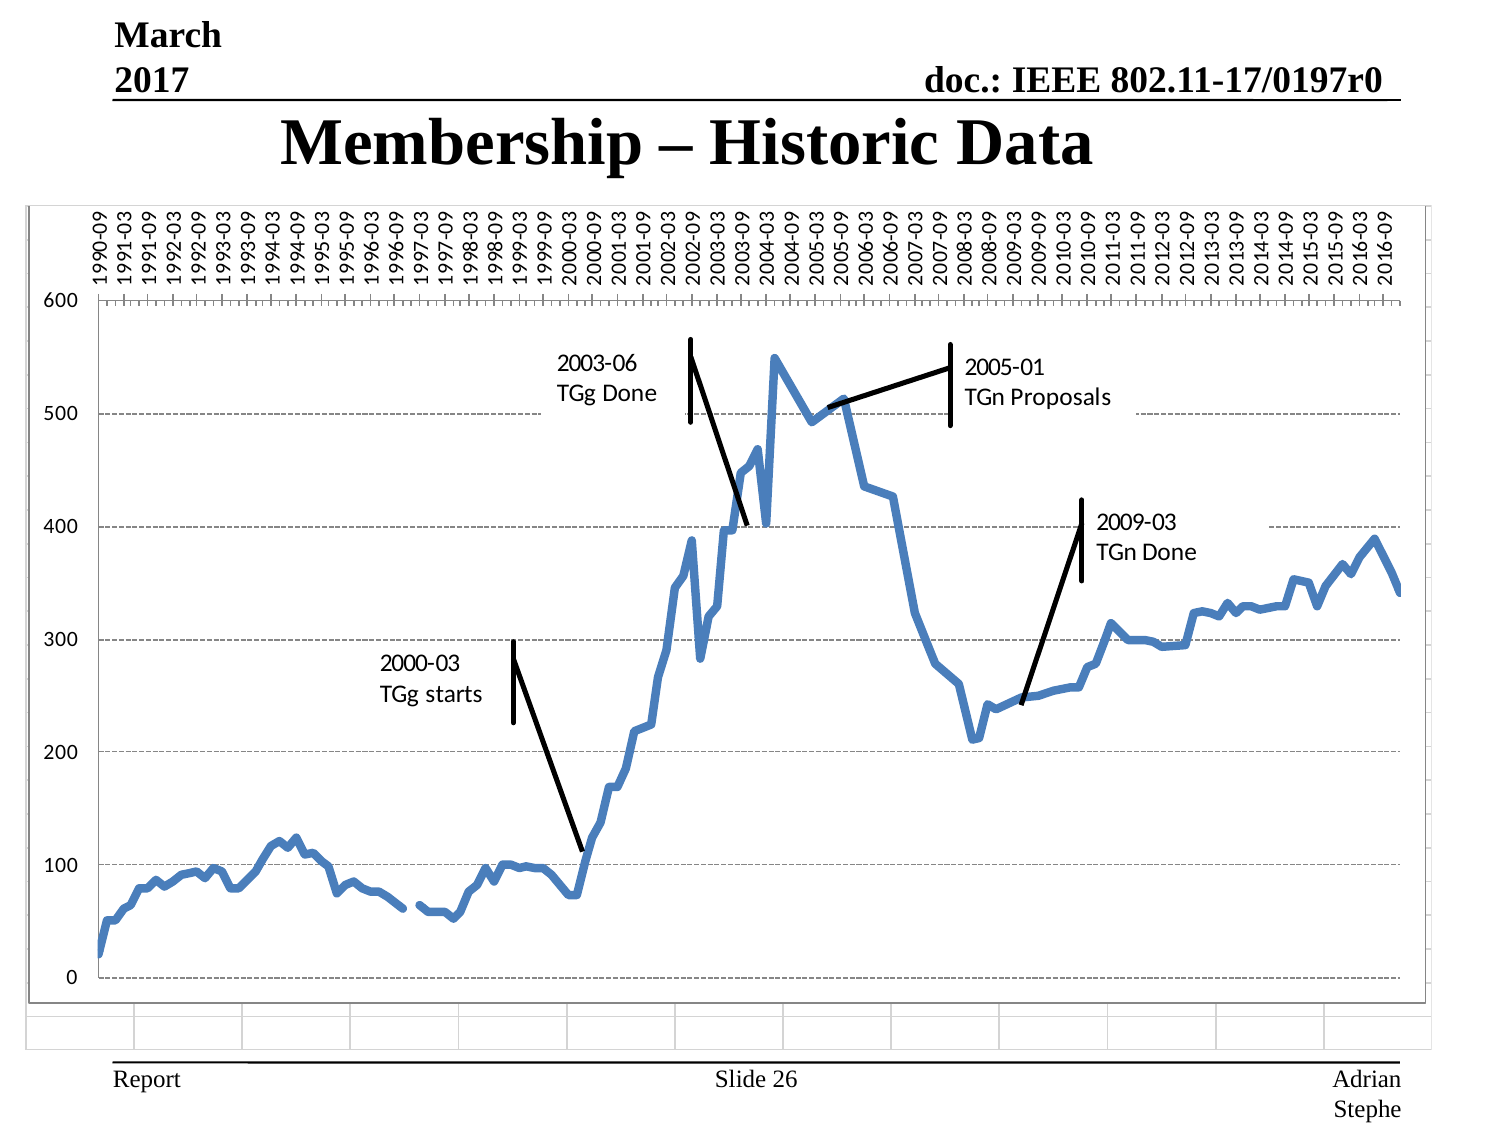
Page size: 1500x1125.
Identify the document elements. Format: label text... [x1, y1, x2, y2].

title Membership – Historic Data [50, 81, 1325, 195]
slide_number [114, 54, 272, 101]
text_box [24, 204, 1434, 1052]
footer Adrian Stephens, Intel Corporation [1324, 1061, 1402, 1093]
slide_number Slide 26 [712, 1061, 800, 1093]
